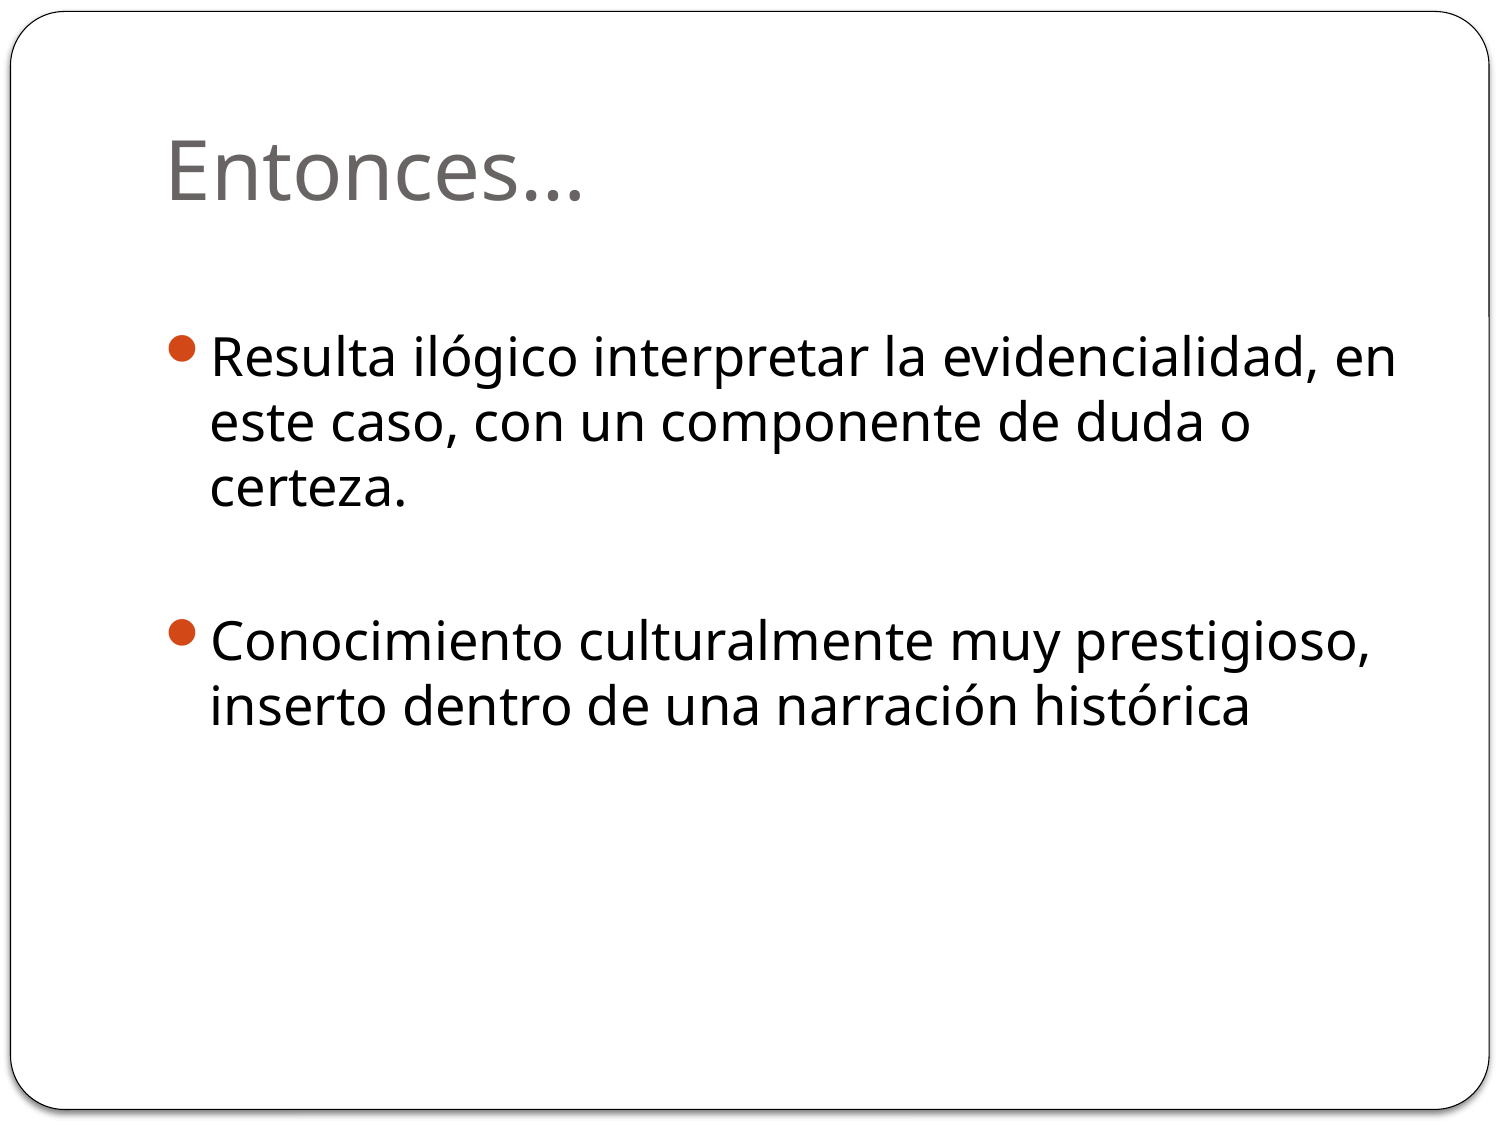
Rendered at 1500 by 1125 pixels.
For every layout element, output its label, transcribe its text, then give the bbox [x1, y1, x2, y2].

title Entonces… [150, 45, 1425, 233]
list Resulta ilógico interpretar la evidencialidad, en este caso, con un componente de duda o certeza. Conocimiento culturalmente muy prestigioso, inserto dentro de una narración histórica [150, 237, 1425, 988]
